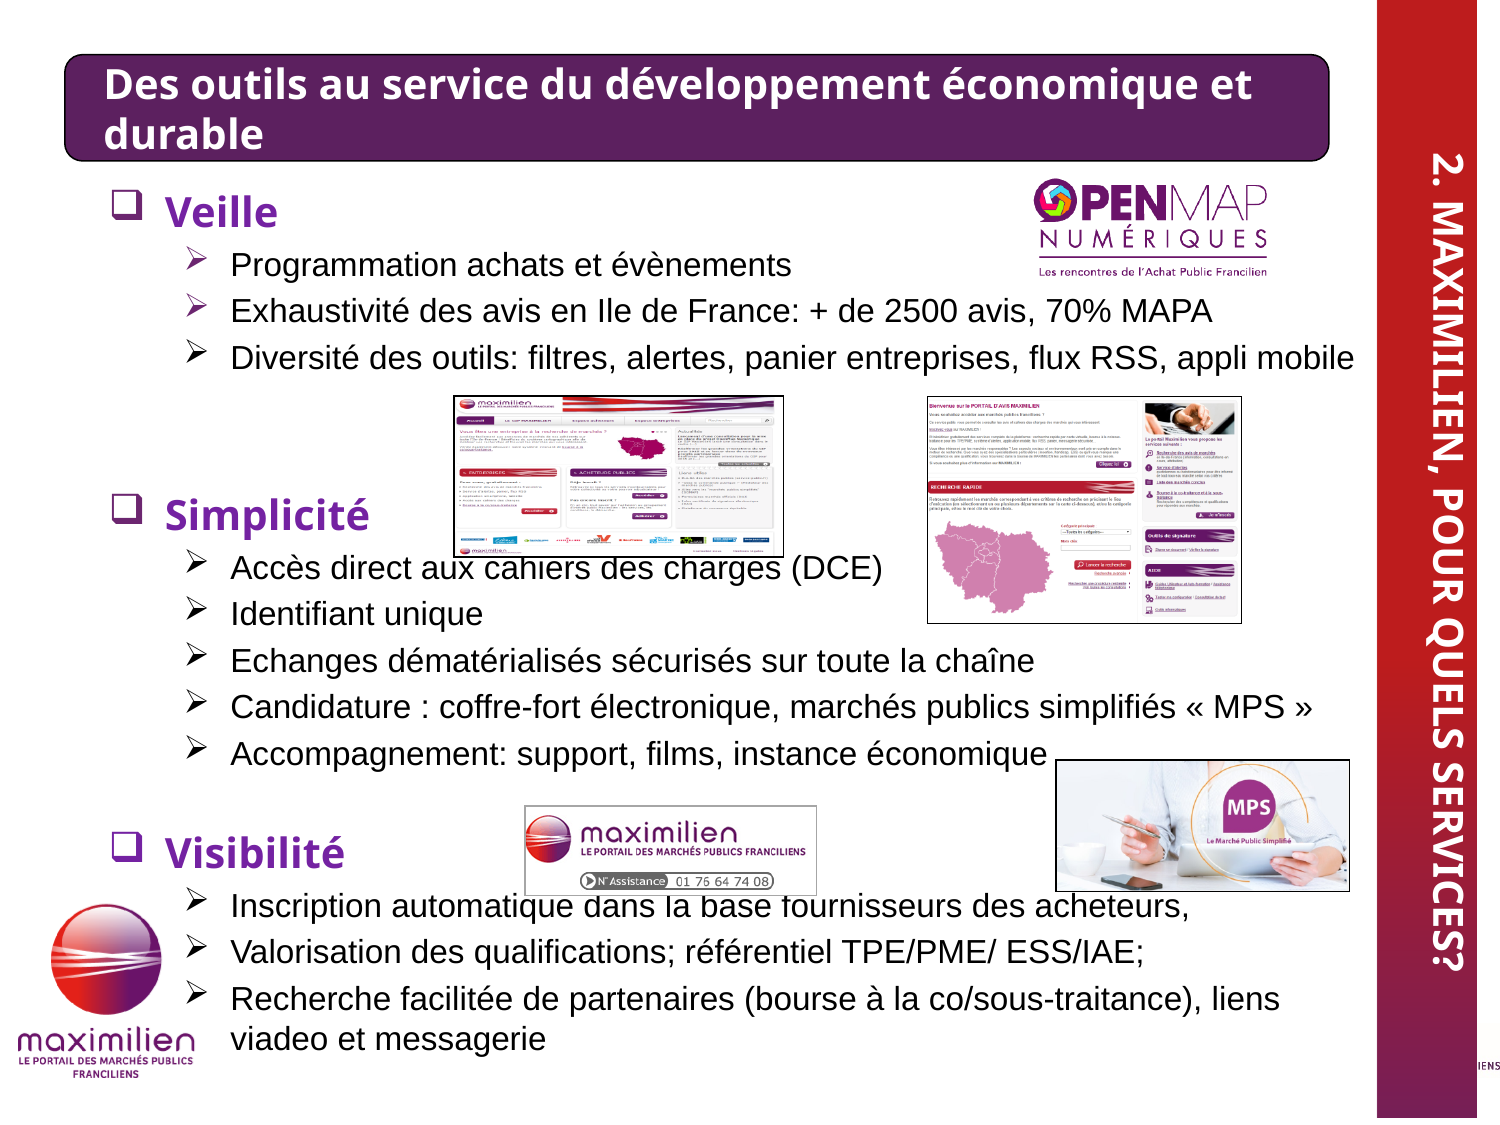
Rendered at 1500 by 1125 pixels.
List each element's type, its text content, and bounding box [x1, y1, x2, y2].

picture [0, 0, 1477, 1118]
picture [1489, 1023, 1500, 1078]
text_box 2. MAXIMILIEN, POUR QUELS SERVICES? [1477, 0, 1489, 1125]
